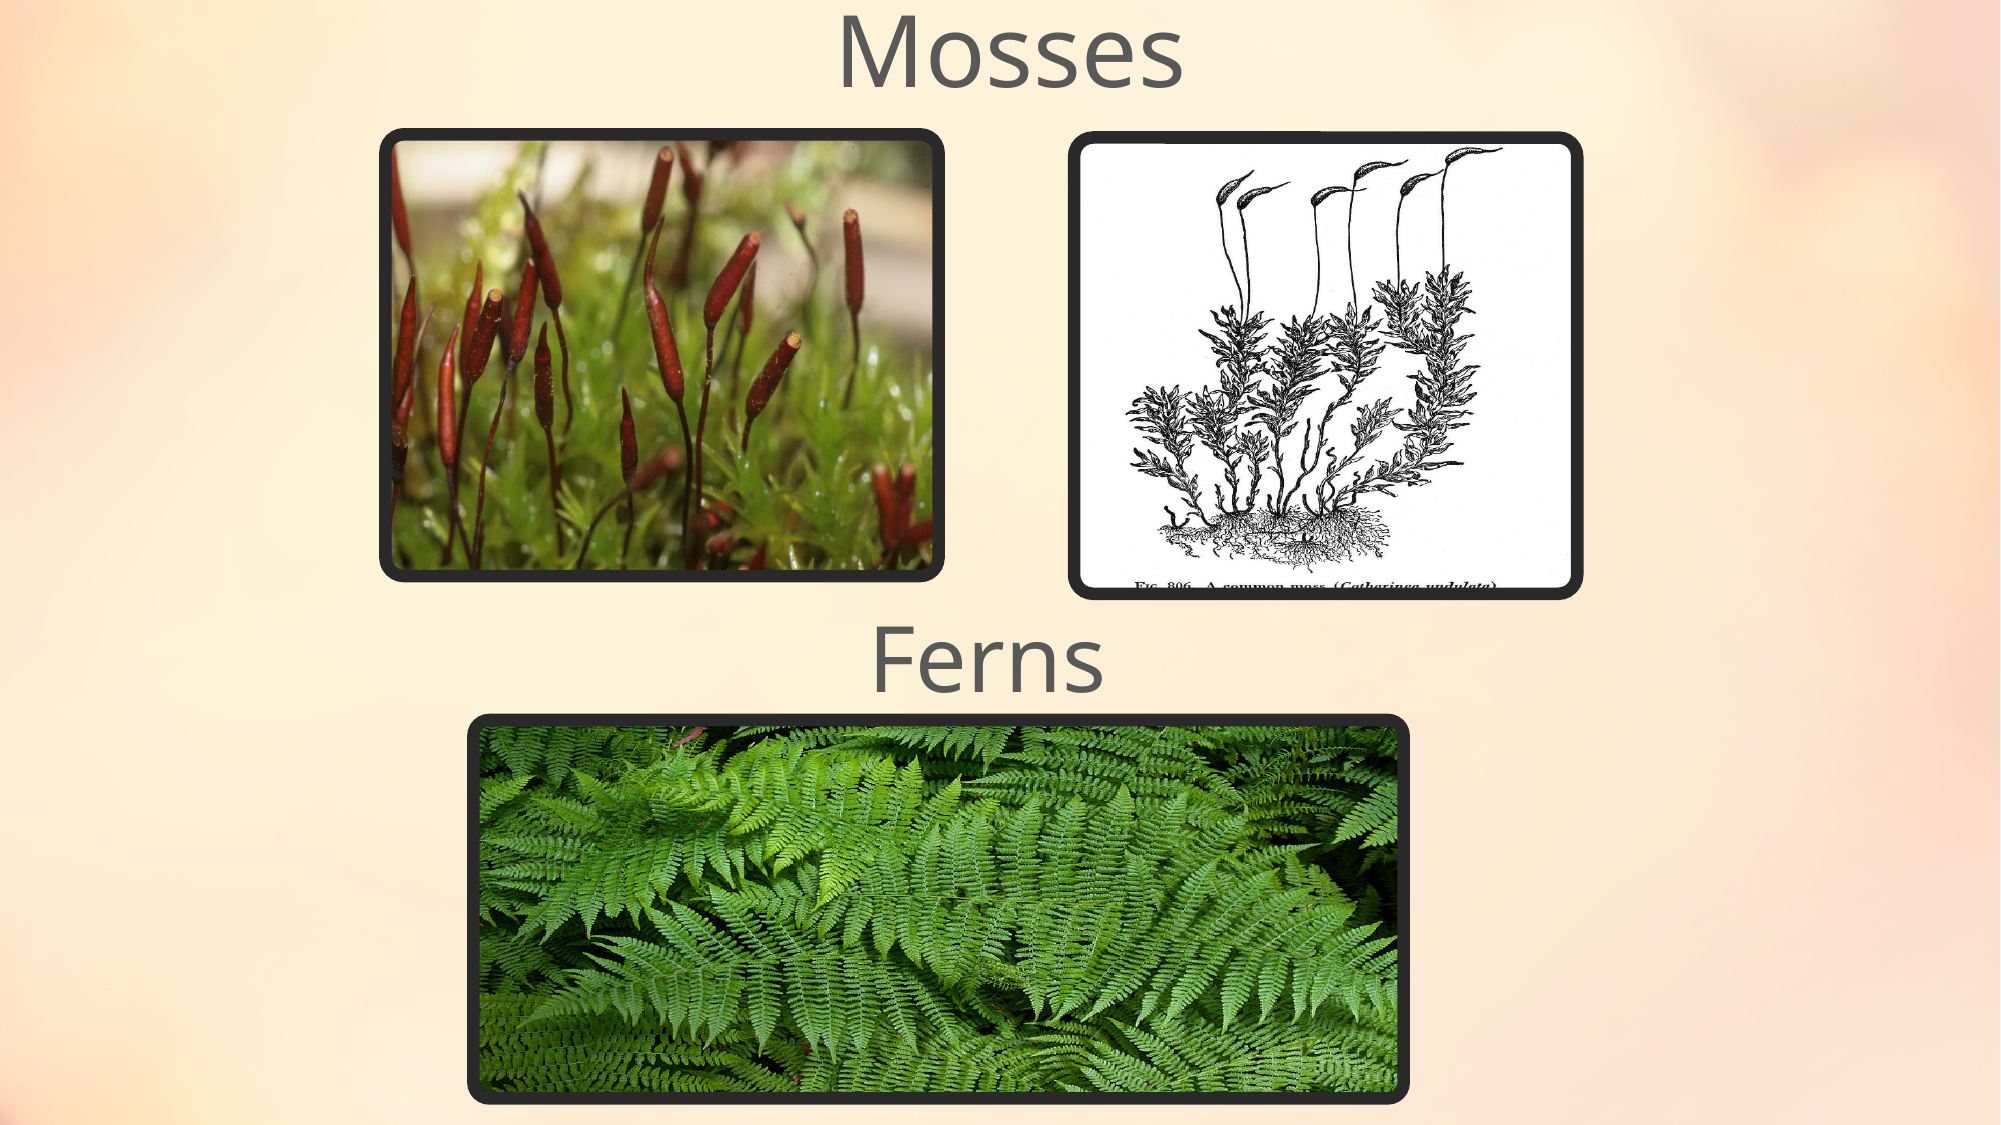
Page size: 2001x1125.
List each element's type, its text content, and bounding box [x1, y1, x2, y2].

picture [0, 0, 2001, 1125]
text_box Mosses [819, 0, 1376, 115]
text_box Ferns [853, 593, 1636, 719]
